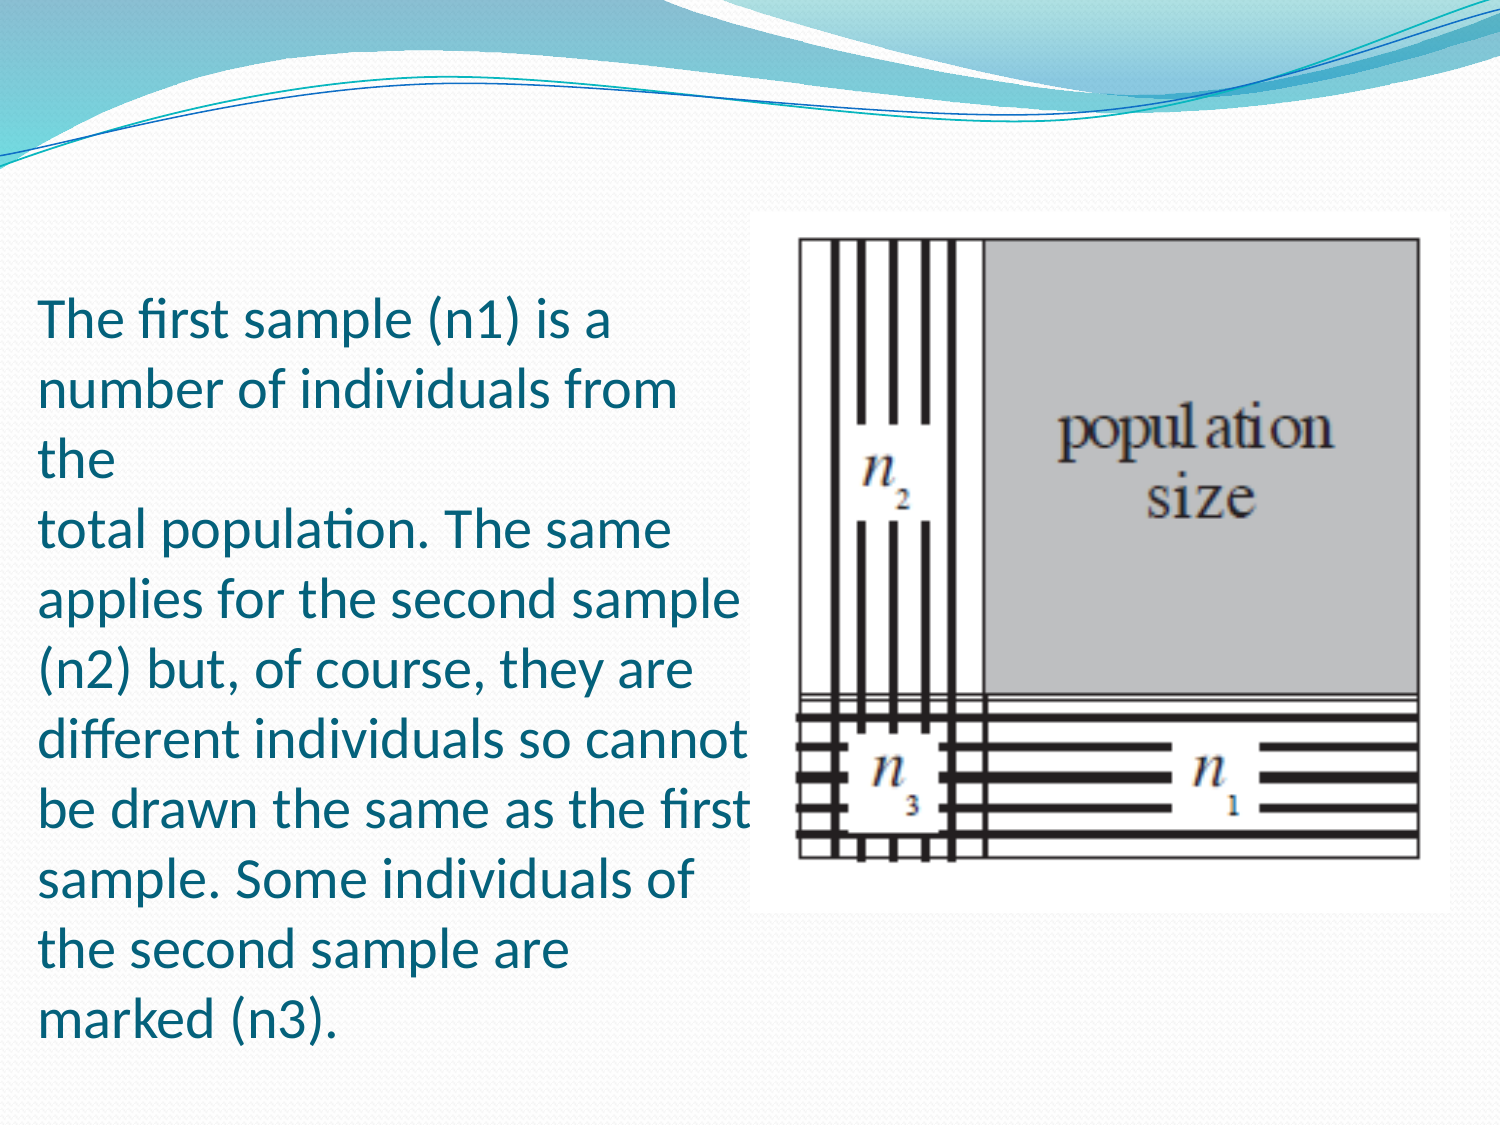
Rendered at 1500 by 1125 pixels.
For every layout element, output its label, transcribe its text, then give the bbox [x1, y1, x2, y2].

picture [749, 212, 1451, 913]
title The first sample (n1) is a number of individuals from the total population. The same applies for the second sample (n2) but, of course, they are different individuals so cannot be drawn the same as the first sample. Some individuals of the second sample are marked (n3). [37, 115, 763, 1050]
